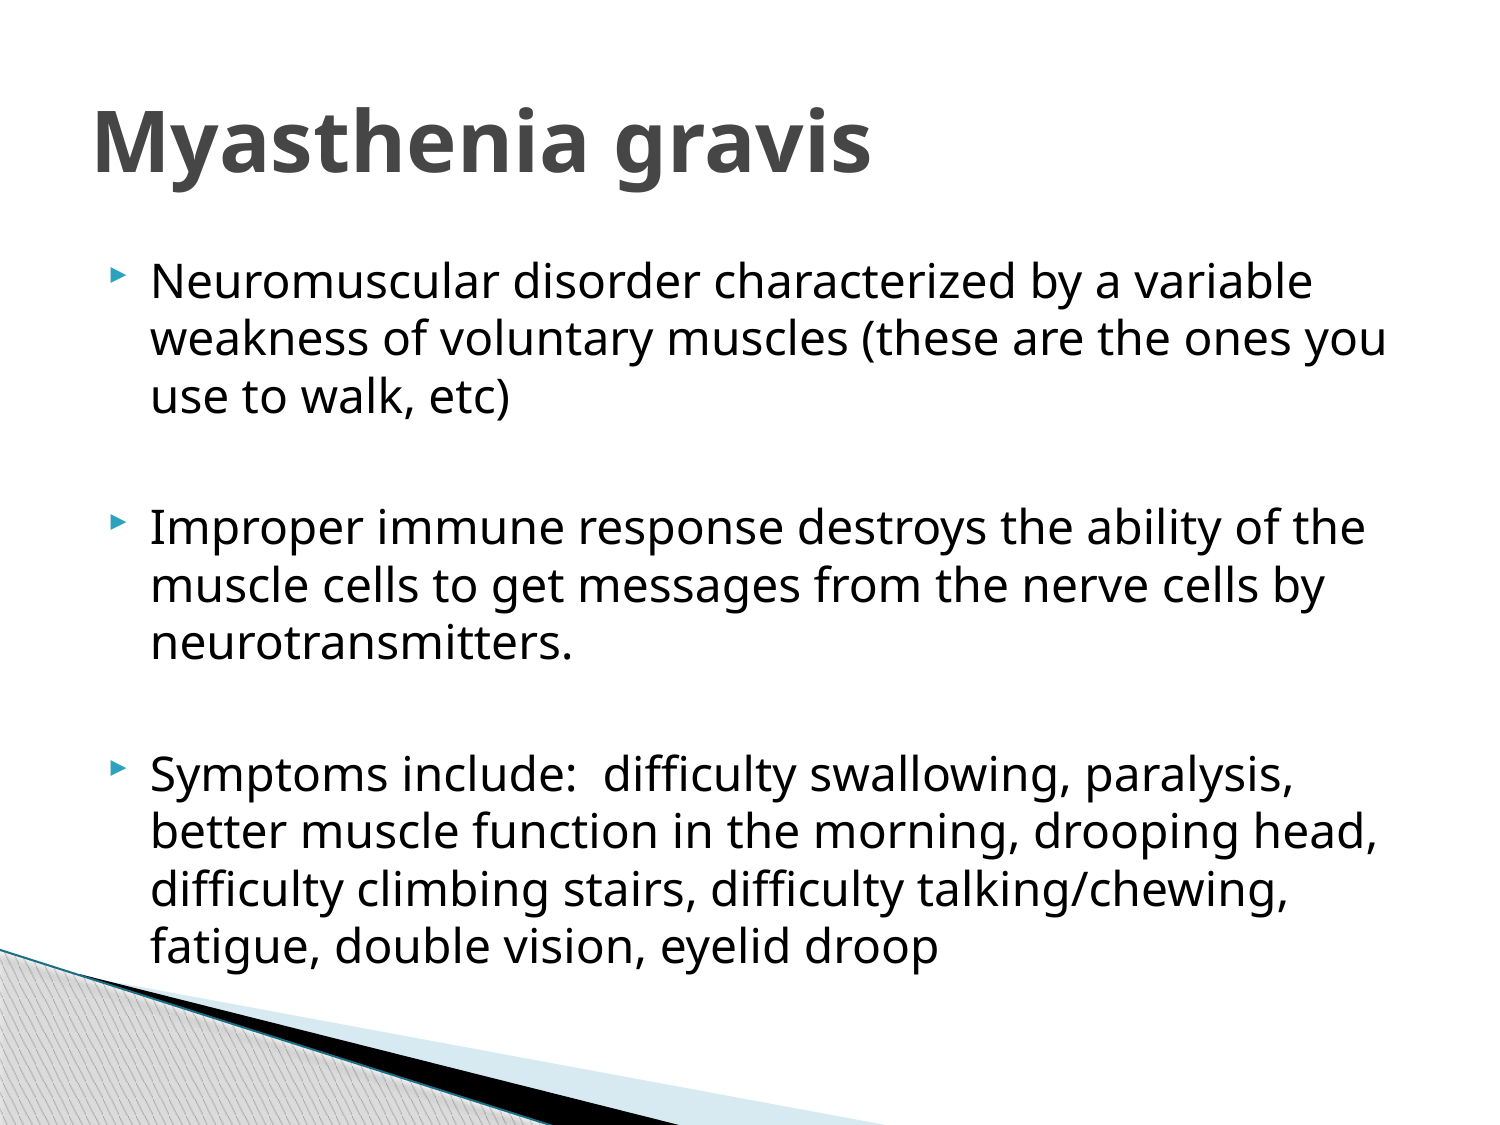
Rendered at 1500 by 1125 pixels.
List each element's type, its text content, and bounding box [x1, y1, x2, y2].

title Myasthenia gravis [75, 45, 1425, 233]
list Neuromuscular disorder characterized by a variable weakness of voluntary muscles (these are the ones you use to walk, etc) Improper immune response destroys the ability of the muscle cells to get messages from the nerve cells by neurotransmitters. Symptoms include: difficulty swallowing, paralysis, better muscle function in the morning, drooping head, difficulty climbing stairs, difficulty talking/chewing, fatigue, double vision, eyelid droop [74, 242, 1426, 986]
